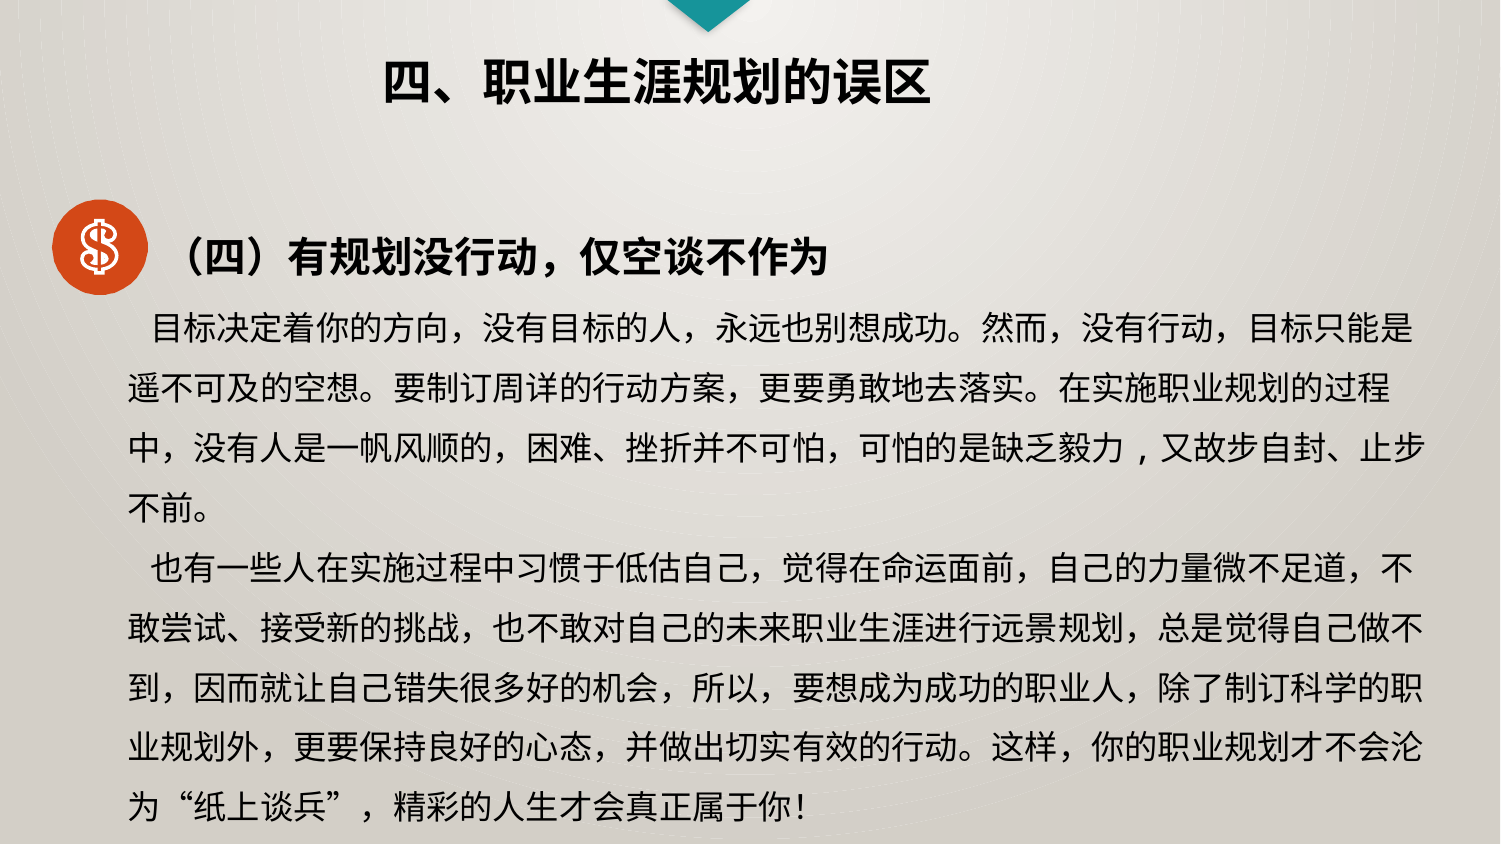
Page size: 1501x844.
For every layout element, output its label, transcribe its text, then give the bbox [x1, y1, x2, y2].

text_box 目标决定着你的方向，没有目标的人，永远也别想成功。然而，没有行动，目标只能是遥不可及的空想。要制订周详的行动方案，更要勇敢地去落实。在实施职业规划的过程中，没有人是一帆风顺的，困难、挫折并不可怕，可怕的是缺乏毅力,又故步自封、止步不前。 也有一些人在实施过程中习惯于低估自己，觉得在命运面前，自己的力量微不足道，不敢尝试、接受新的挑战，也不敢对自己的未来职业生涯进行远景规划，总是觉得自己做不到，因而就让自己错失很多好的机会，所以，要想成为成功的职业人，除了制订科学的职业规划外，更要保持良好的心态，并做出切实有效的行动。这样，你的职业规划才不会沦为“纸上谈兵”，精彩的人生才会真正属于你！ [112, 280, 1443, 834]
text_box [51, 199, 148, 295]
text_box [665, 0, 752, 34]
text_box [80, 218, 119, 275]
text_box 四、职业生涯规划的误区 [367, 43, 1050, 119]
text_box （四）有规划没行动，仅空谈不作为 [147, 198, 898, 288]
